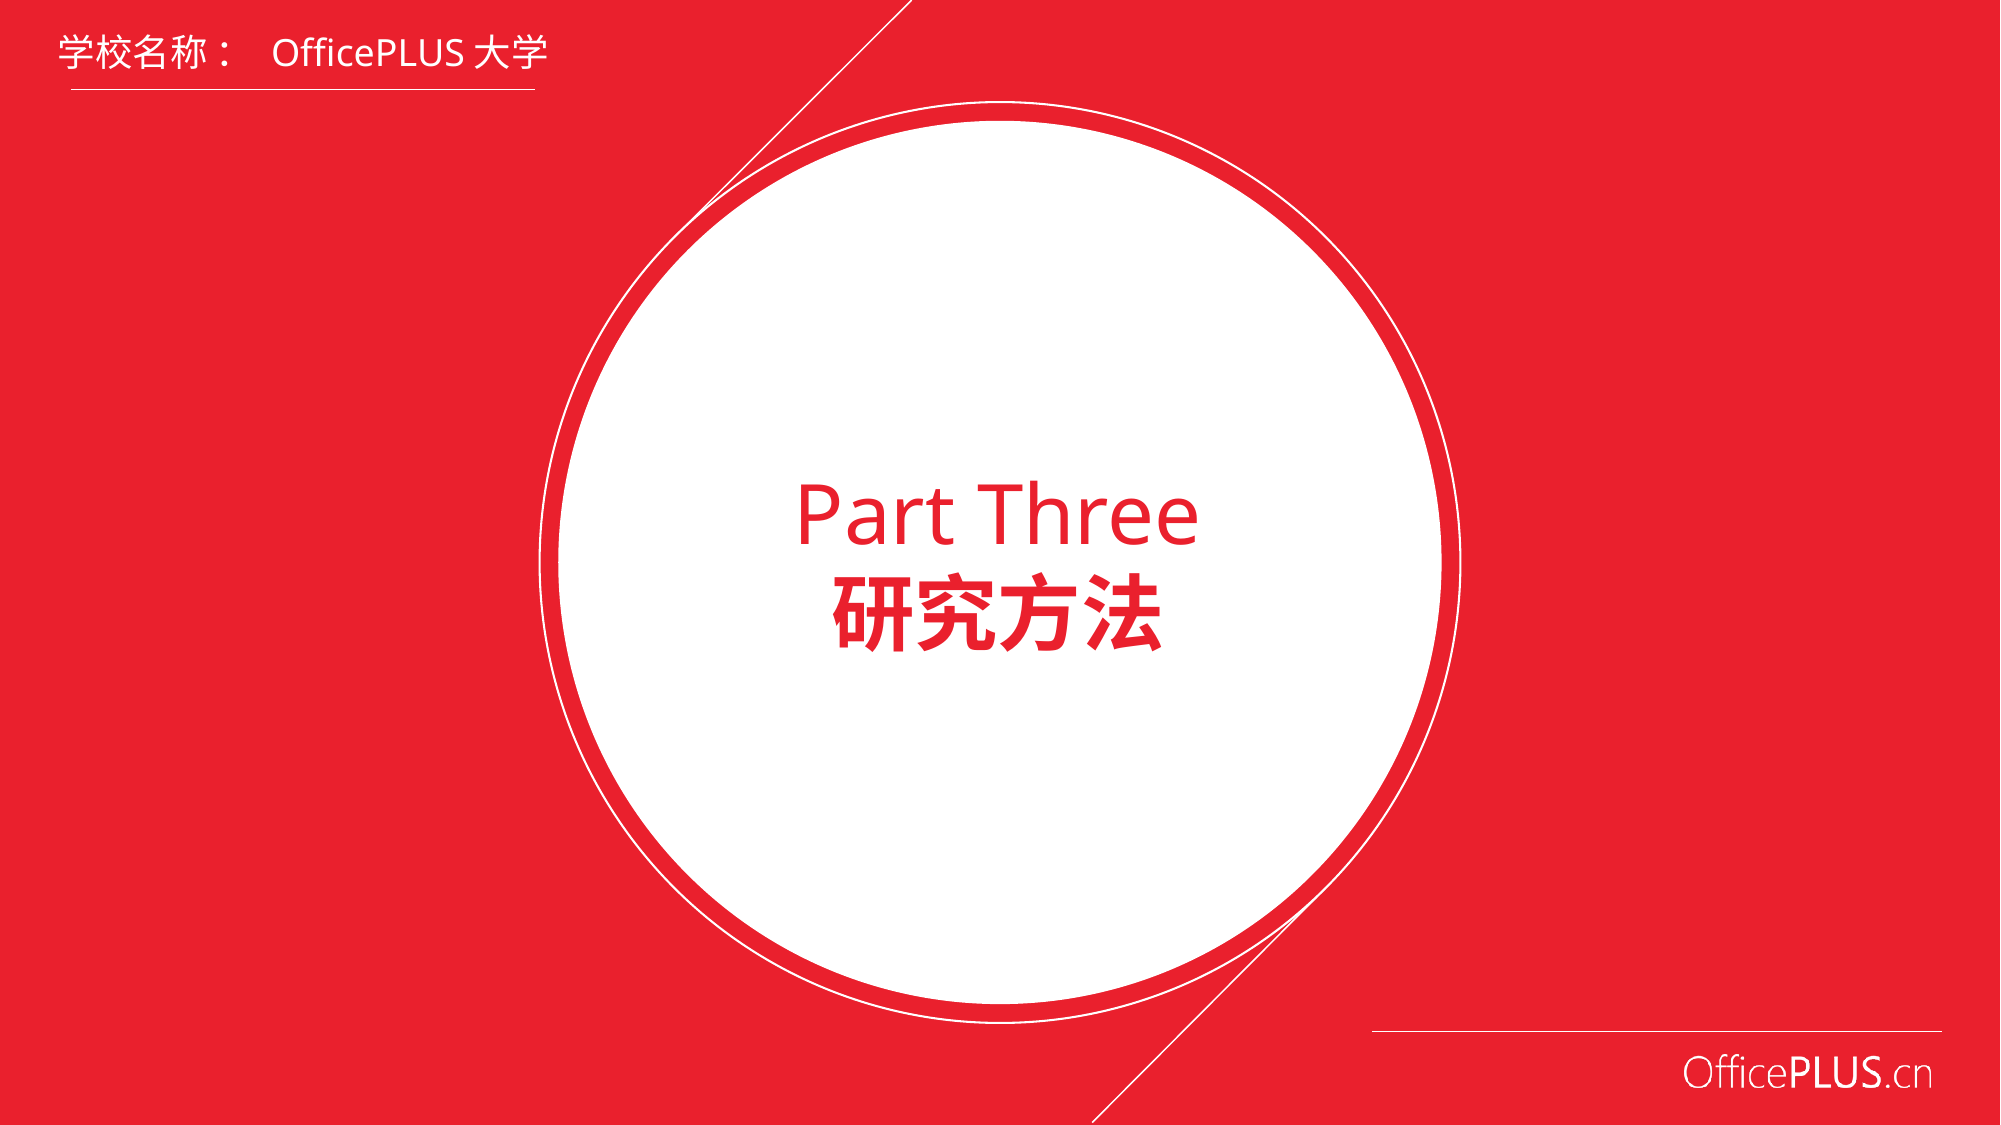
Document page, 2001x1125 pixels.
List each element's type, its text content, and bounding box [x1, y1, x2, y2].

text_box Part Three 研究方法 [779, 453, 1217, 669]
text_box 学校名称 ： OfficePLUS大学 [42, 21, 564, 82]
picture [1684, 1054, 1931, 1088]
